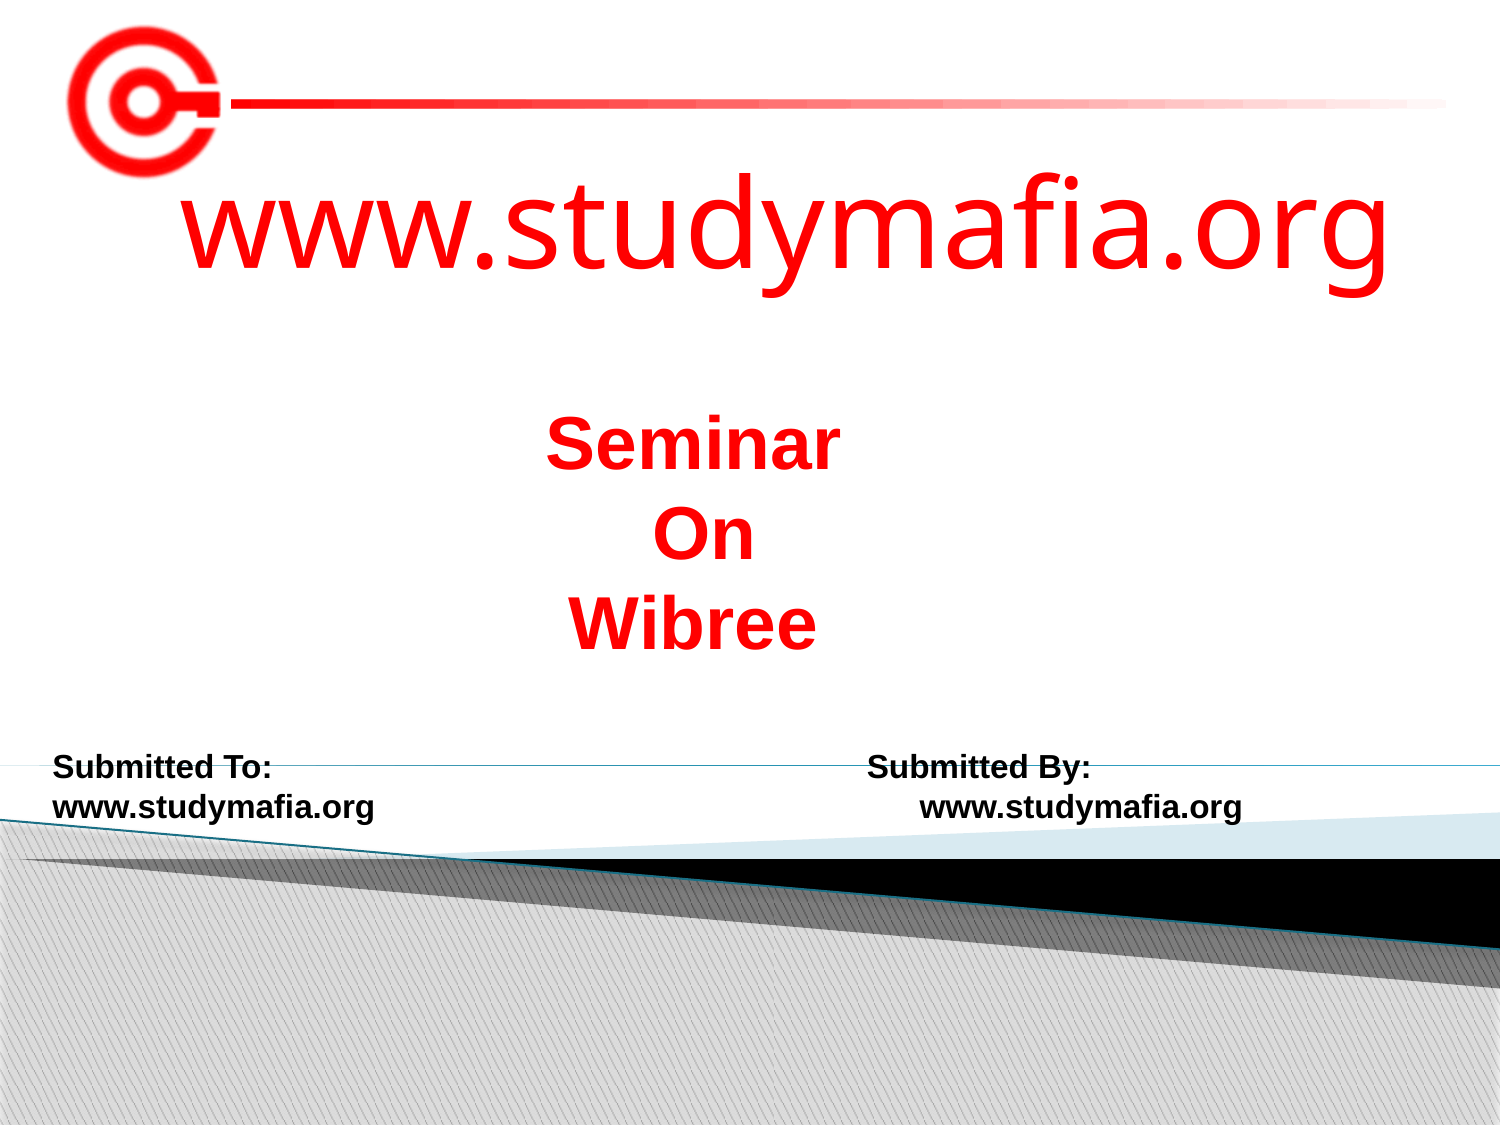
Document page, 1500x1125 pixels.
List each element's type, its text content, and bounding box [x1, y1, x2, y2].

text_box Submitted To: Submitted By: www.studymafia.org www.studymafia.org [37, 737, 1450, 832]
picture [49, 9, 1476, 198]
text_box www.studymafia.org [74, 125, 1500, 313]
text_box Seminar On Wibree [287, 387, 1100, 673]
picture [5, 859, 1500, 989]
